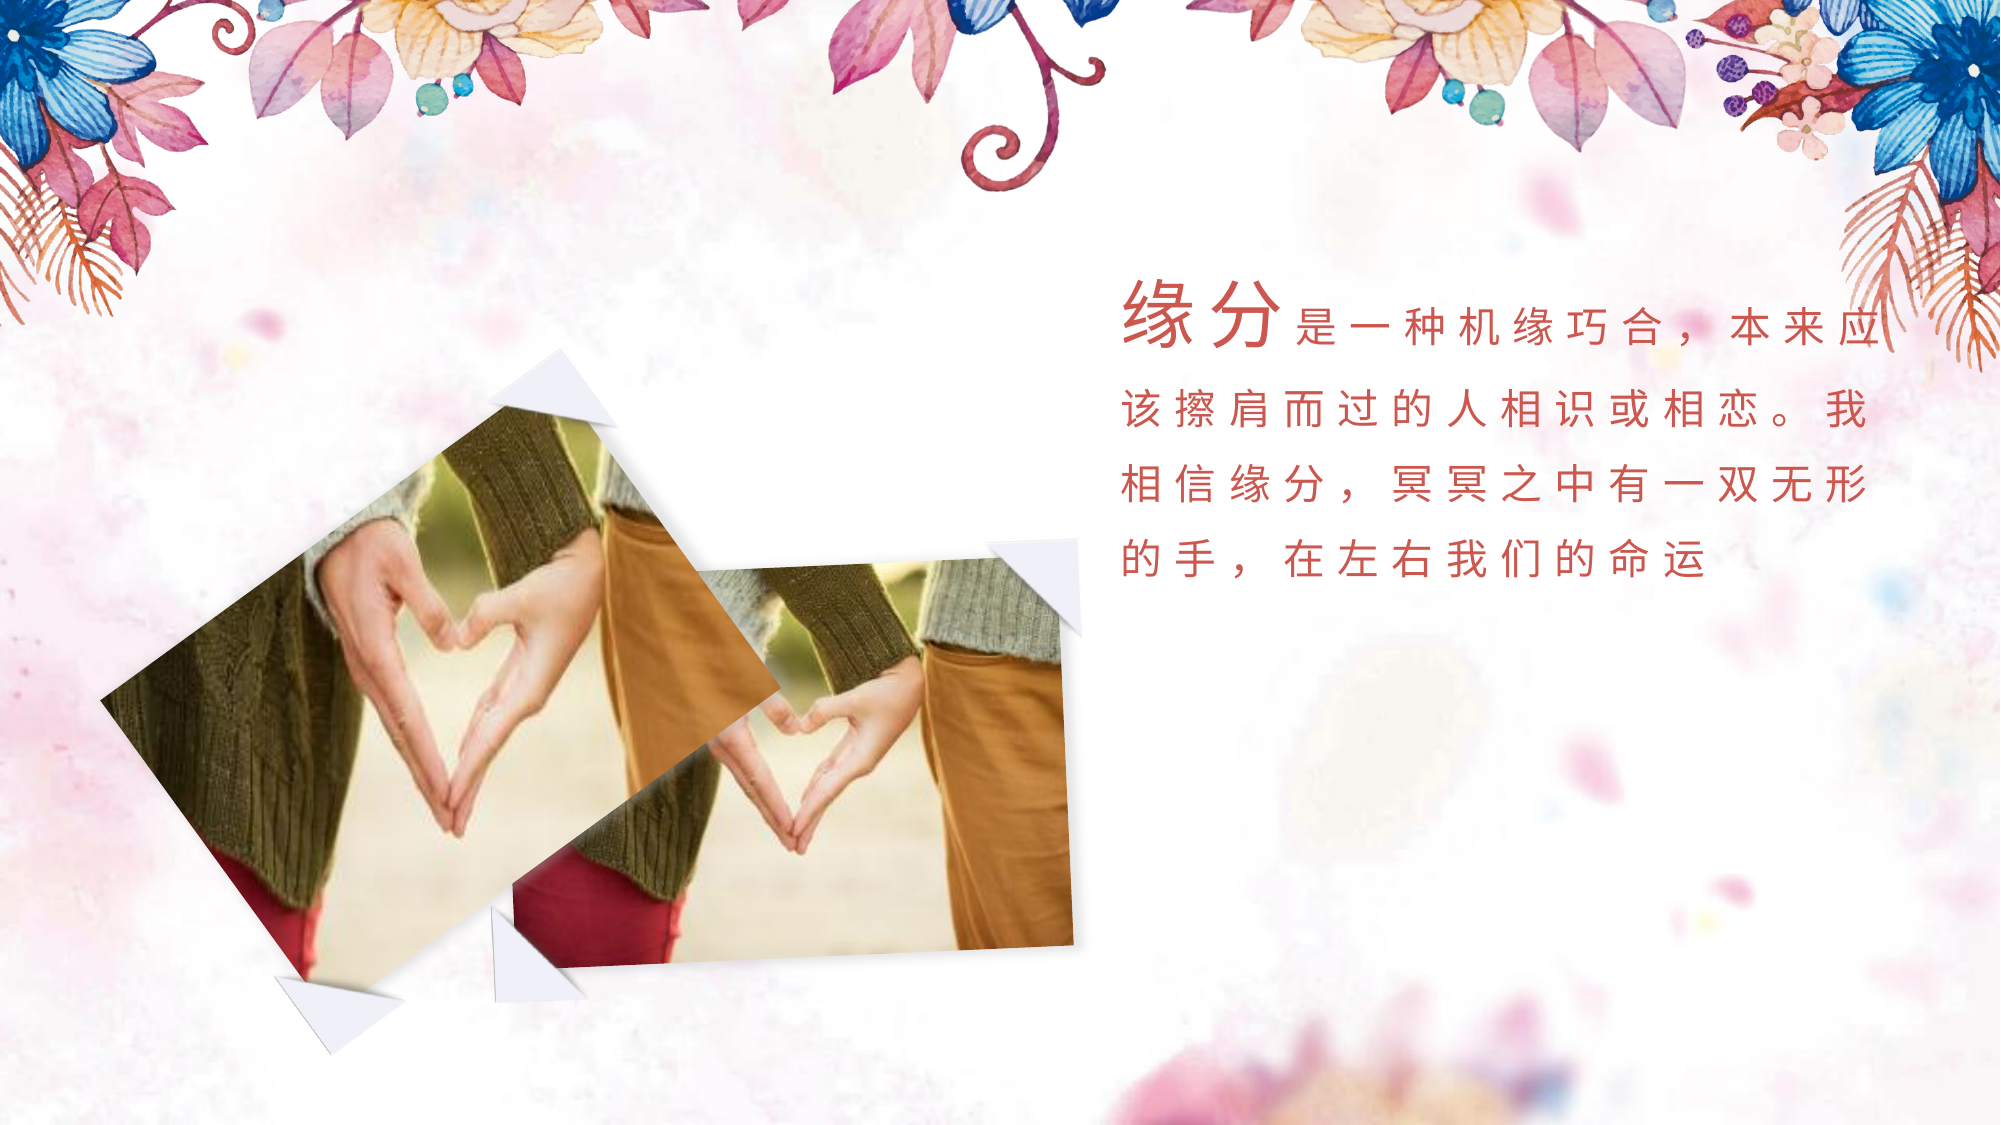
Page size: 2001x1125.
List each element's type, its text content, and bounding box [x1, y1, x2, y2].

picture [0, 0, 2000, 1125]
text_box 缘分是一种机缘巧合，本来应该擦肩而过的人相识或相恋。我相信缘分，冥冥之中有一双无形的手，在左右我们的命运 [1105, 215, 1928, 590]
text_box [135, 477, 758, 925]
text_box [476, 547, 1098, 996]
